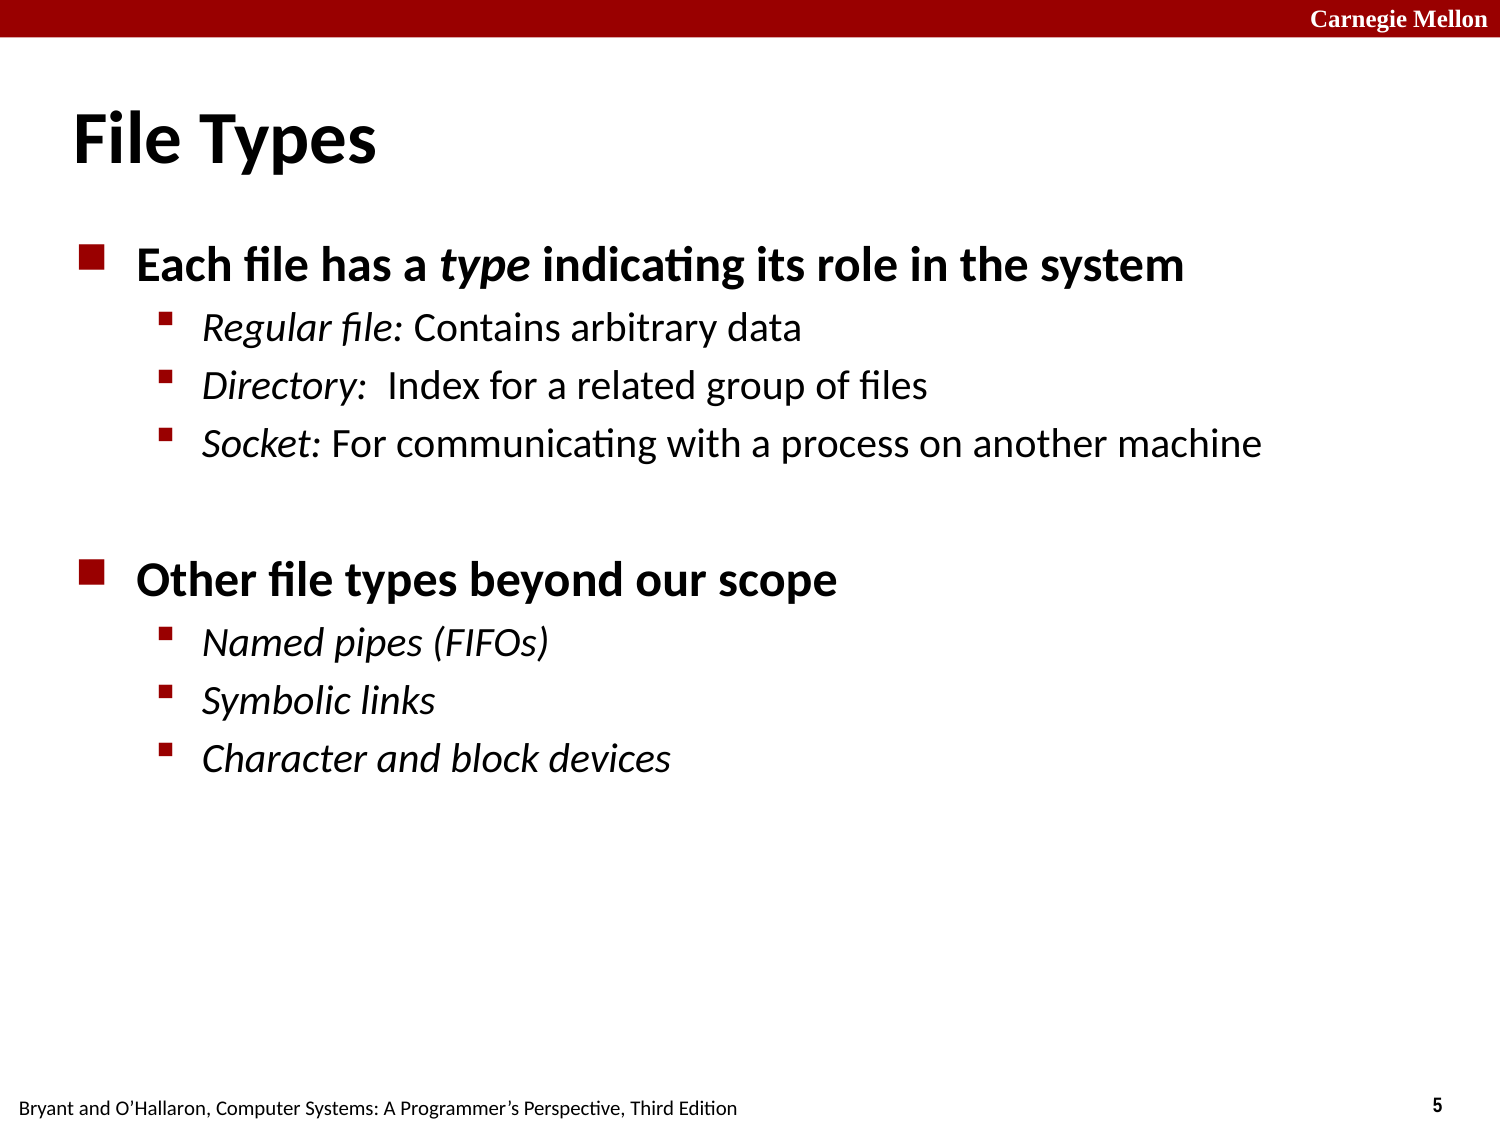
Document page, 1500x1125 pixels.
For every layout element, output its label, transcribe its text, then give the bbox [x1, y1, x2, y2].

title File Types [58, 71, 1305, 197]
list Each file has a type indicating its role in the system Regular file: Contains arbitrary data Directory: Index for a related group of files Socket: For communicating with a process on another machine Other file types beyond our scope Named pipes (FIFOs) Symbolic links Character and block devices [64, 223, 1361, 1040]
